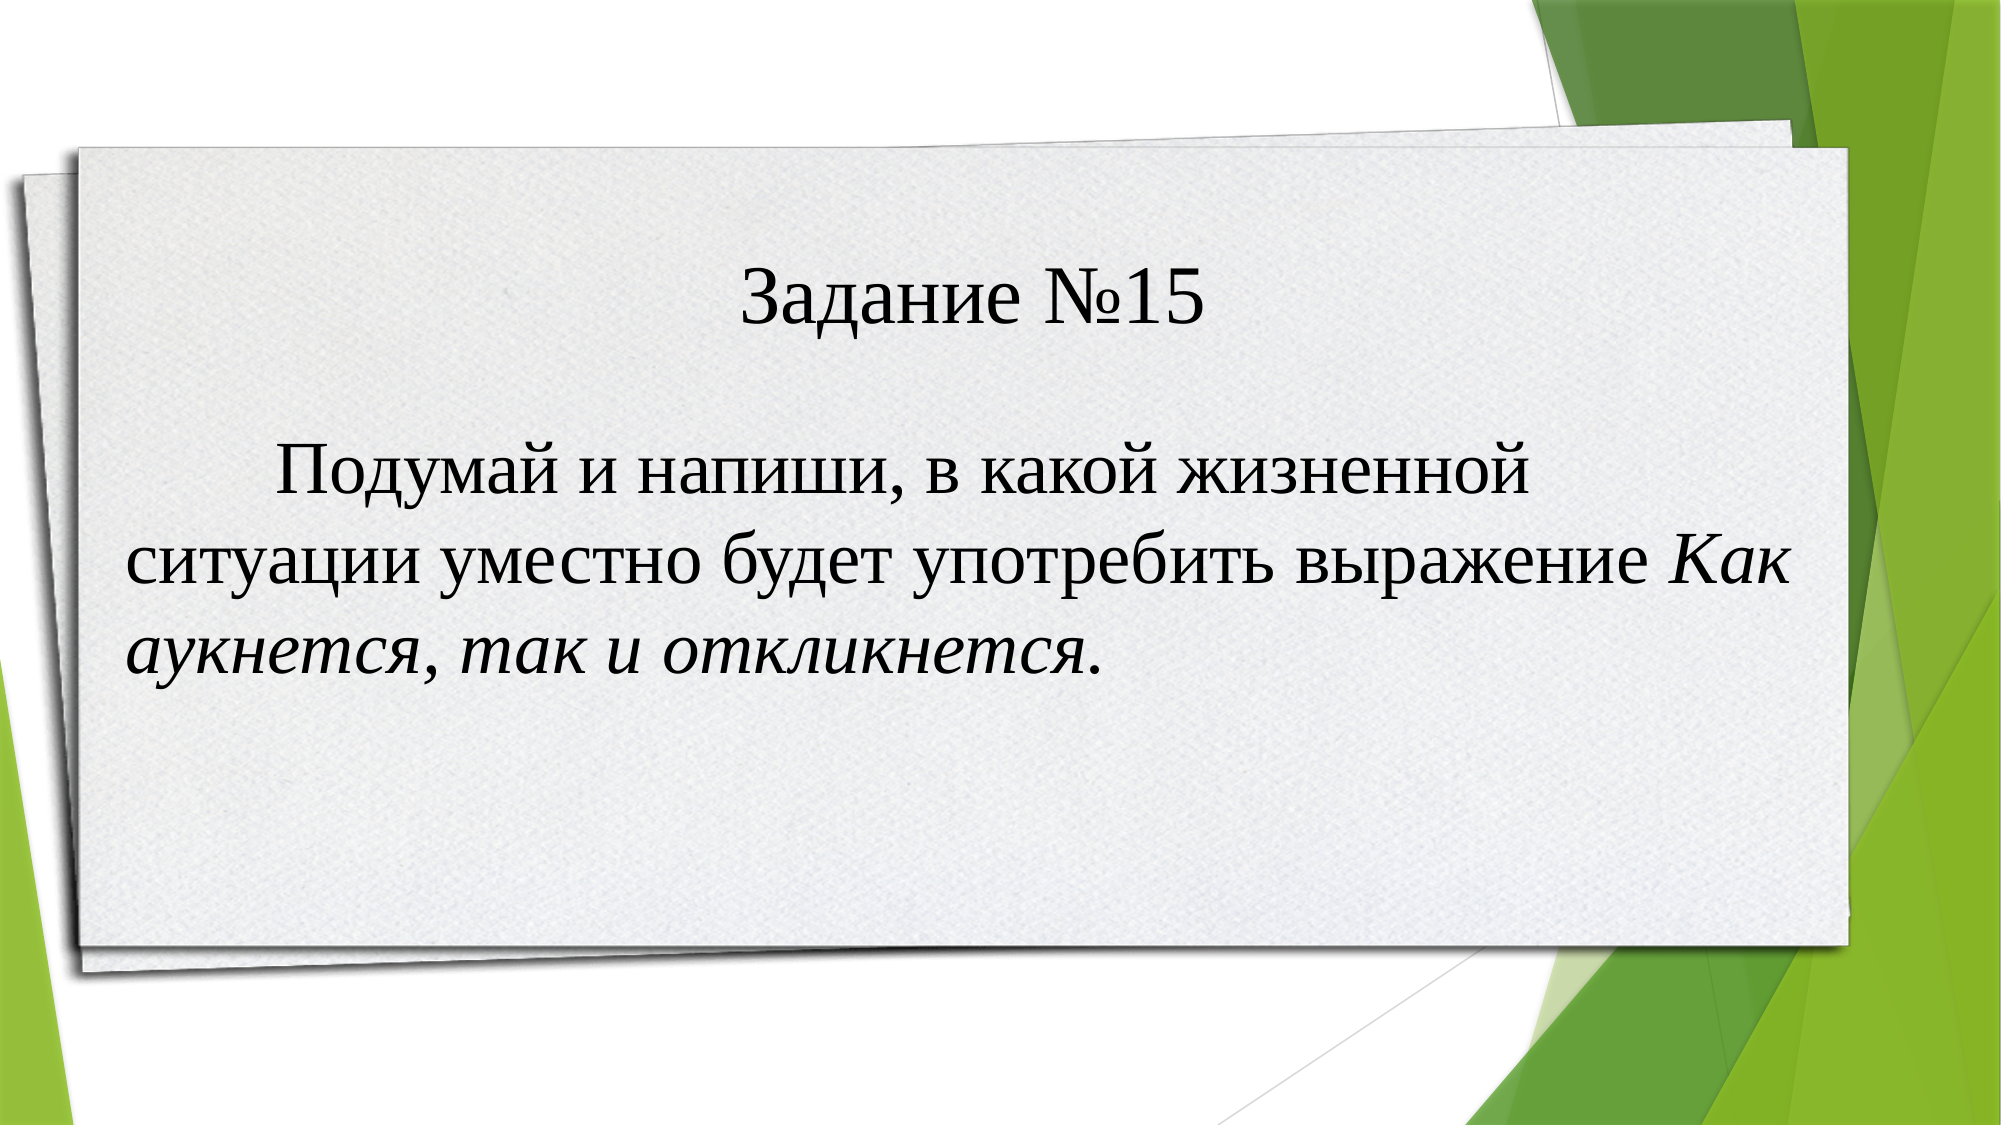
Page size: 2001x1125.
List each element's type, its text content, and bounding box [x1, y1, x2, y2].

list Подумай и напиши, в какой жизненной ситуации уместно будет употребить выражение Как аукнется, так и откликнется. [110, 999, 1836, 1125]
picture [0, 115, 1856, 988]
